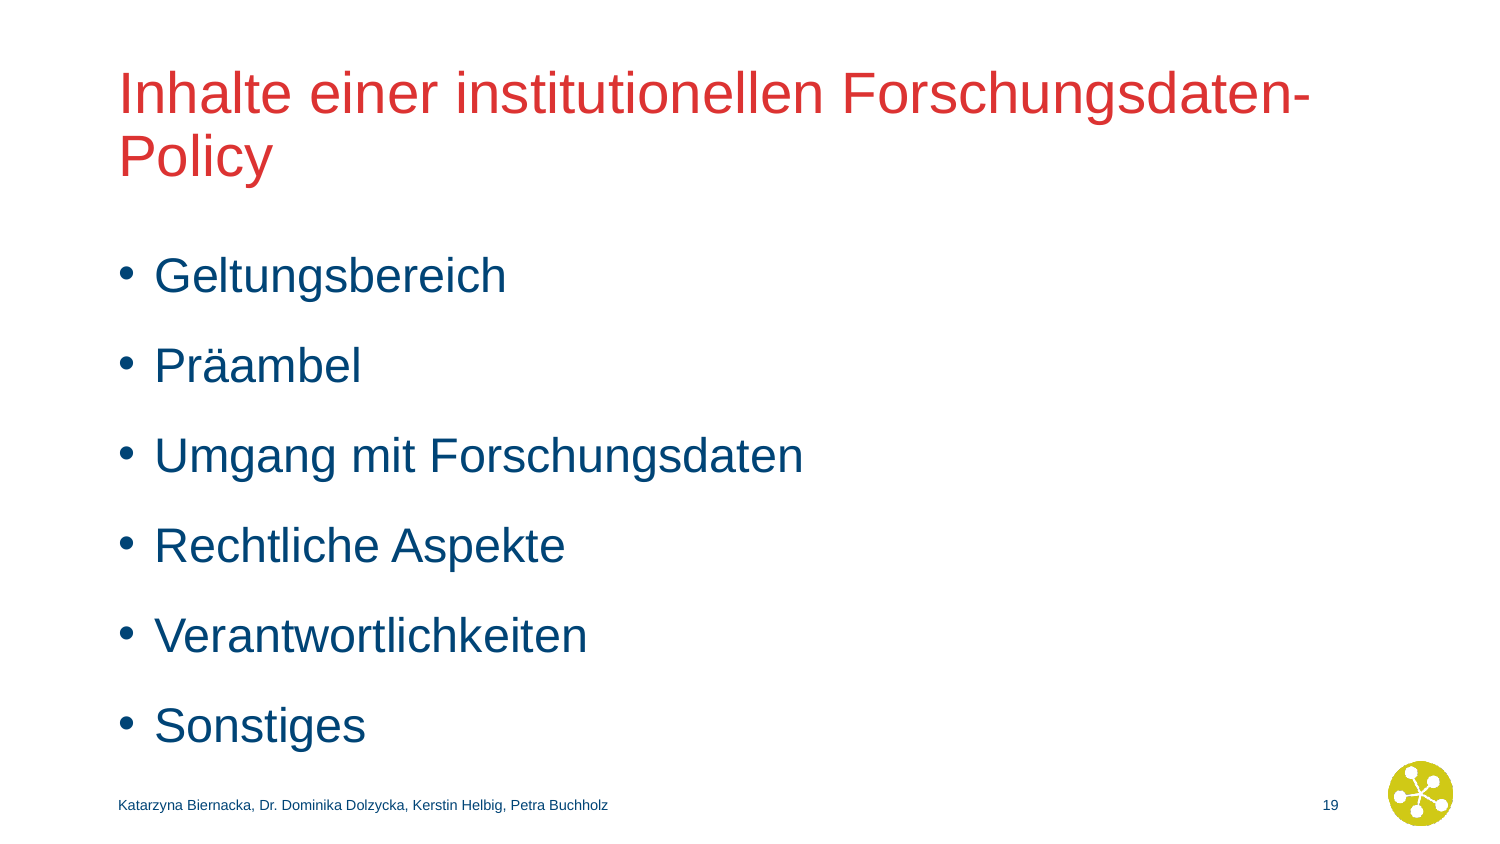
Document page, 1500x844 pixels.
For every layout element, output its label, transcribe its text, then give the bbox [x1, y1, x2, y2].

list Geltungsbereich Präambel Umgang mit Forschungsdaten Rechtliche Aspekte Verantwortlichkeiten Sonstiges [103, 224, 1397, 760]
title Inhalte einer institutionellen Forschungsdaten-Policy [103, 44, 1397, 208]
picture [1388, 761, 1453, 826]
footer Katarzyna Biernacka, Dr. Dominika Dolzycka, Kerstin Helbig, Petra Buchholz [103, 782, 742, 827]
slide_number 18 [1016, 782, 1354, 827]
